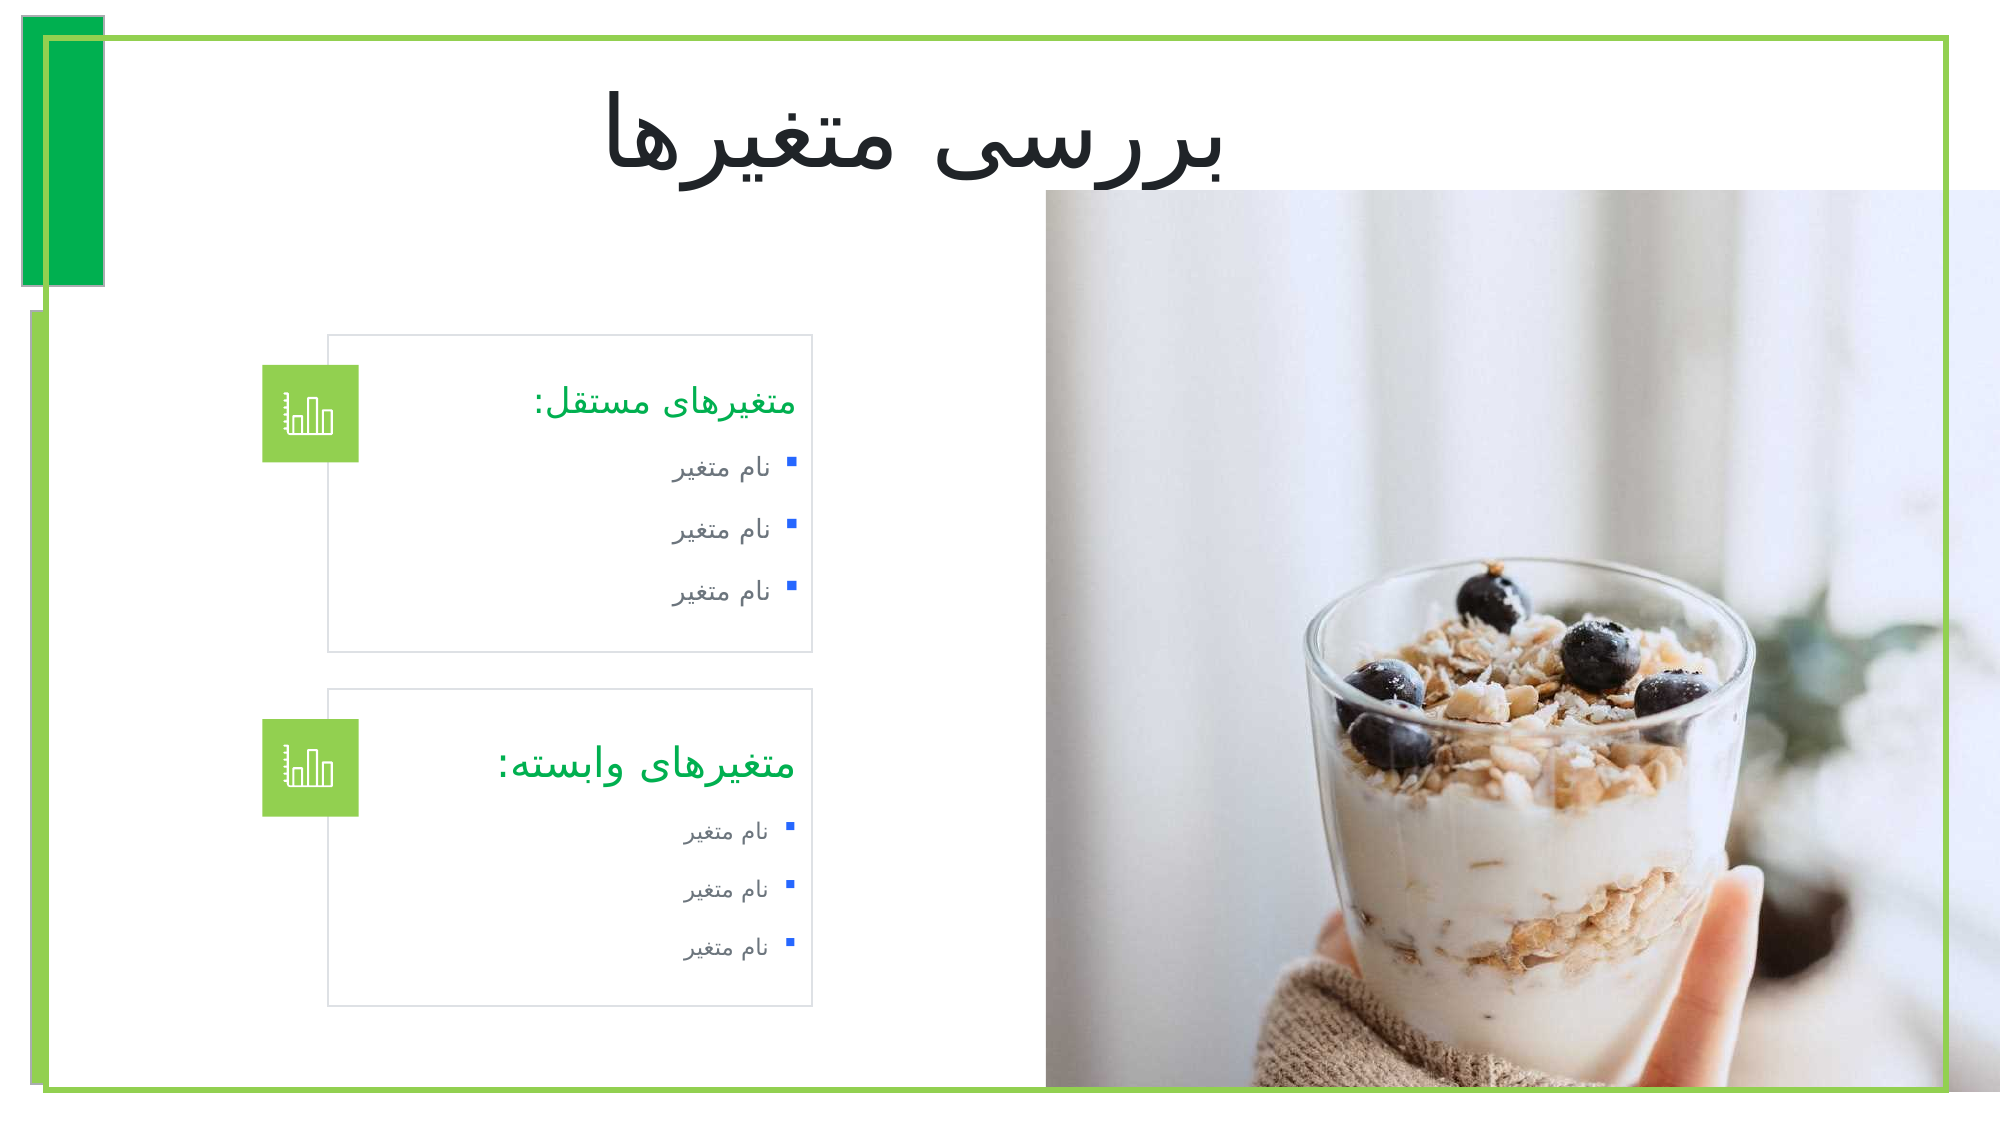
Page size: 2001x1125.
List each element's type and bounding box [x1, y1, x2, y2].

picture [1045, 190, 2000, 1092]
text_box [46, 37, 1946, 1090]
